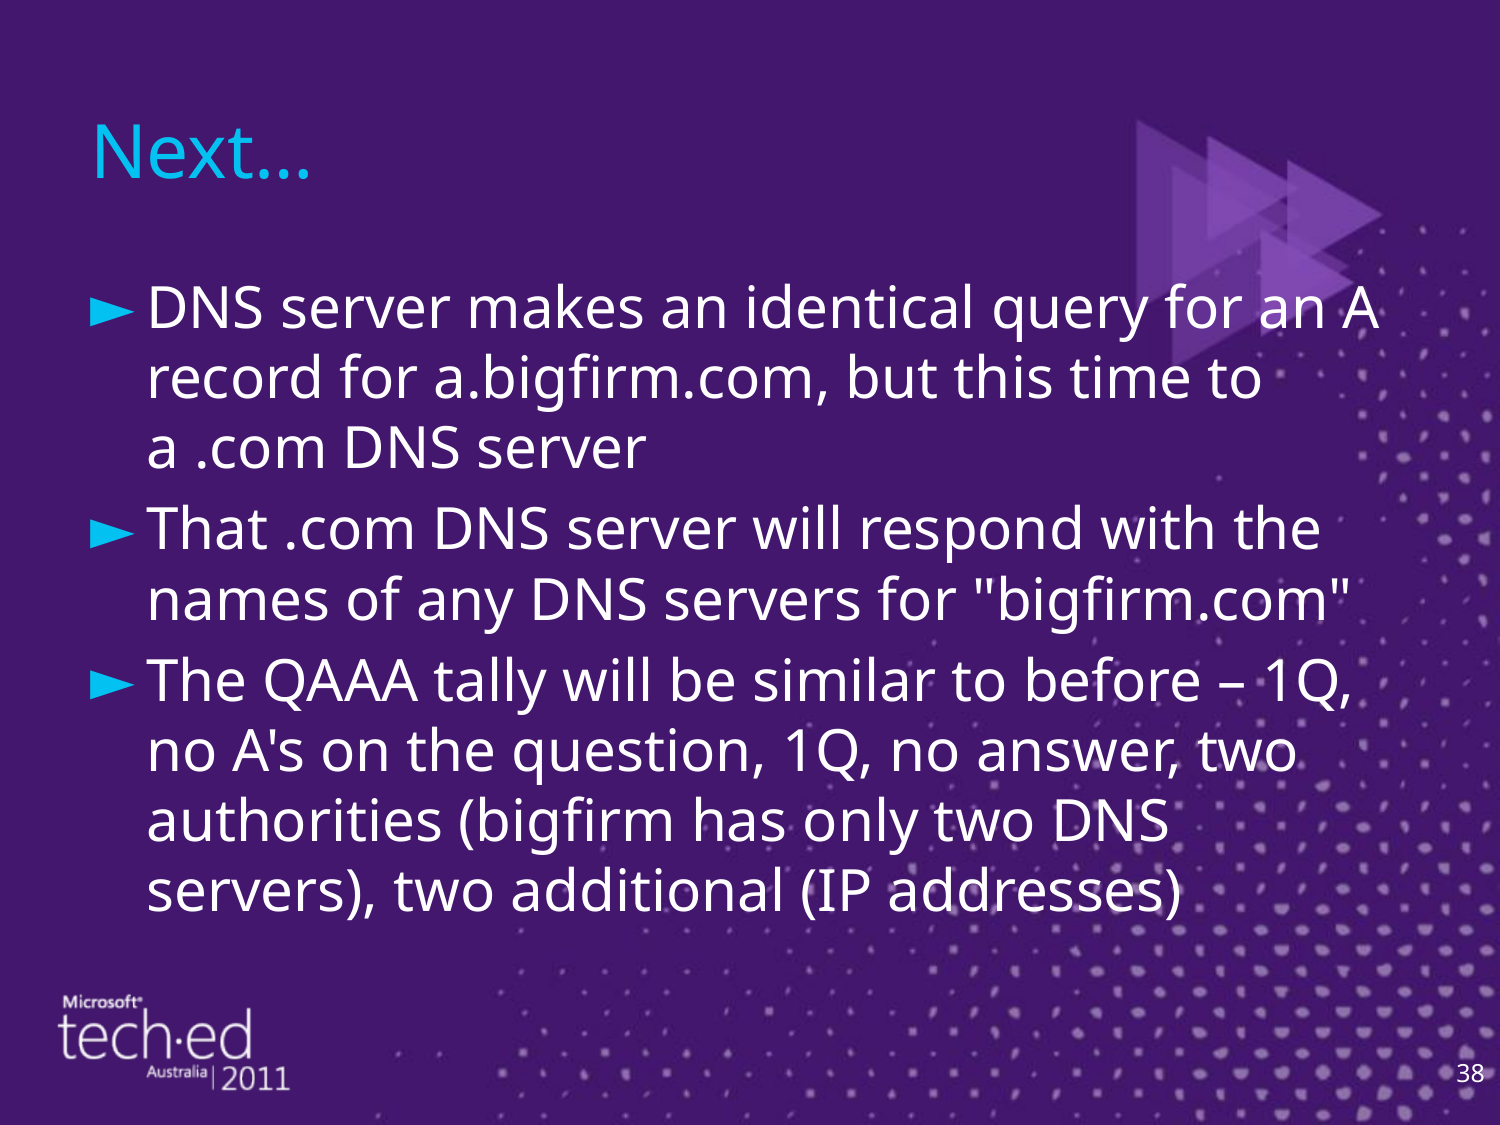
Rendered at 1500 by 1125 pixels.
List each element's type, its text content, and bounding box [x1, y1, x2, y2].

picture [0, 0, 1500, 1125]
list DNS server makes an identical query for an A record for a.bigfirm.com, but this time to a .com DNS server That .com DNS server will respond with the names of any DNS servers for "bigfirm.com" The QAAA tally will be similar to before – 1Q, no A's on the question, 1Q, no answer, two authorities (bigfirm has only two DNS servers), two additional (IP addresses) [75, 262, 1425, 1005]
slide_number 38 [1187, 1037, 1500, 1113]
title Next… [75, 54, 1425, 243]
